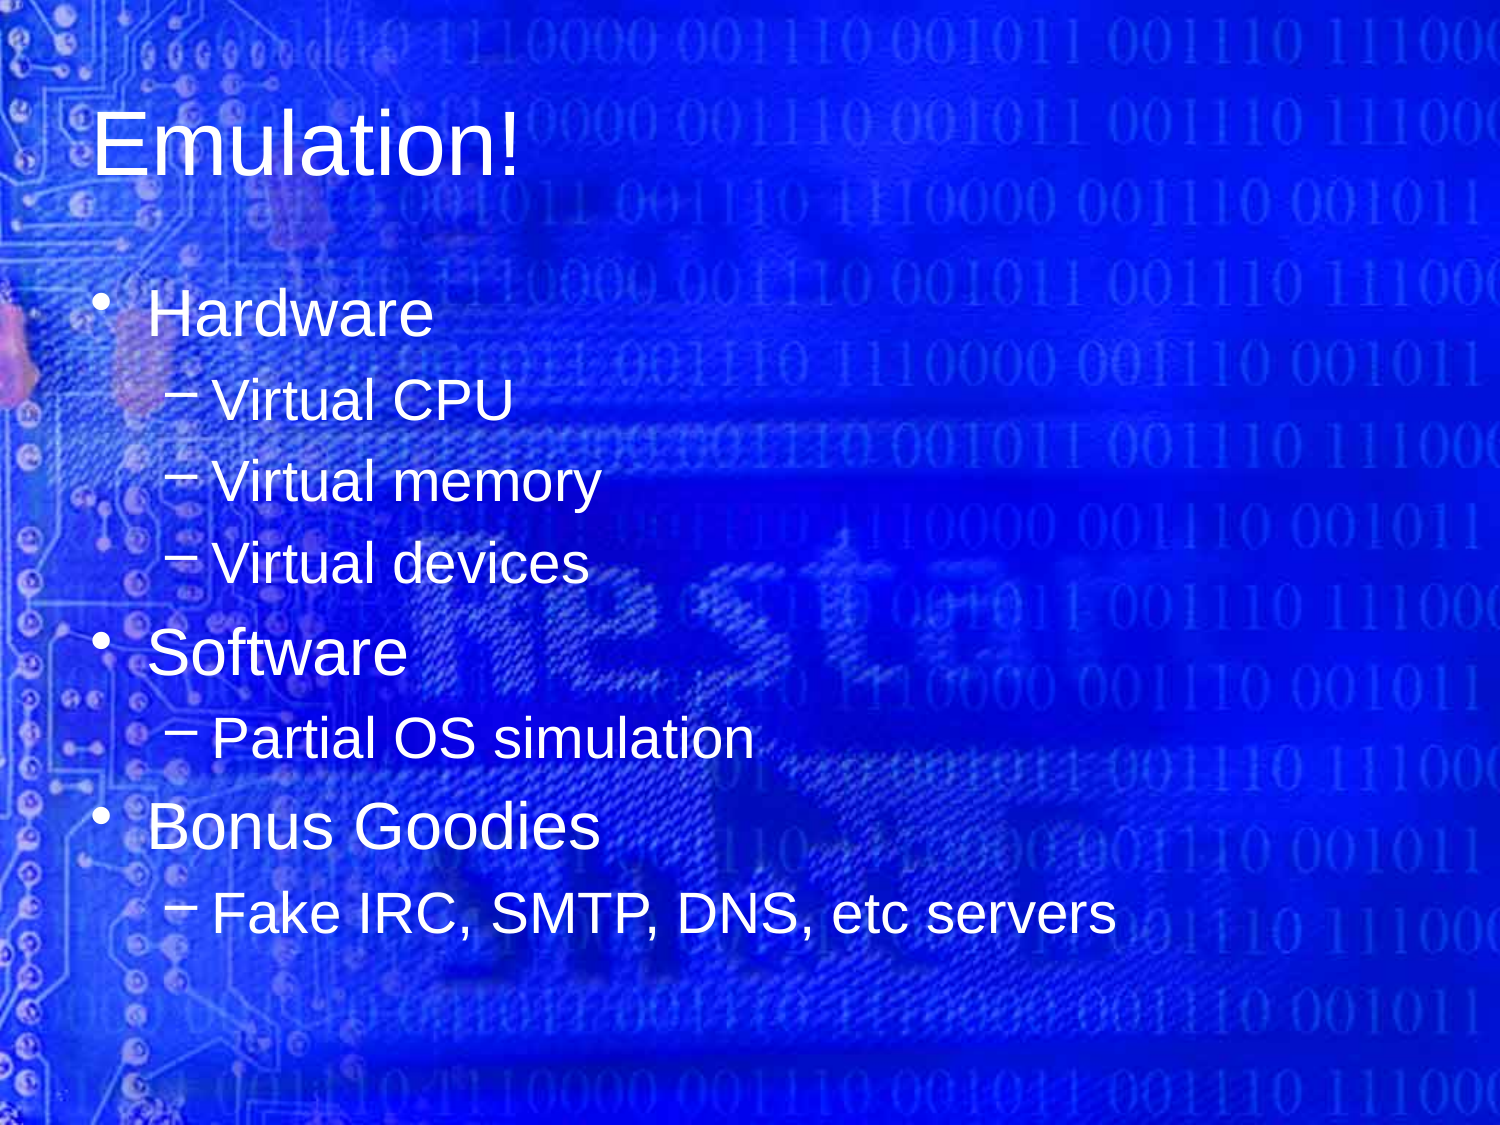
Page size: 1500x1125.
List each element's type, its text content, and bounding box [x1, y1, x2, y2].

title Emulation! [74, 44, 1426, 233]
list Hardware Virtual CPU Virtual memory Virtual devices Software Partial OS simulation Bonus Goodies Fake IRC, SMTP, DNS, etc servers [74, 262, 1426, 1006]
picture [0, 0, 1500, 1125]
